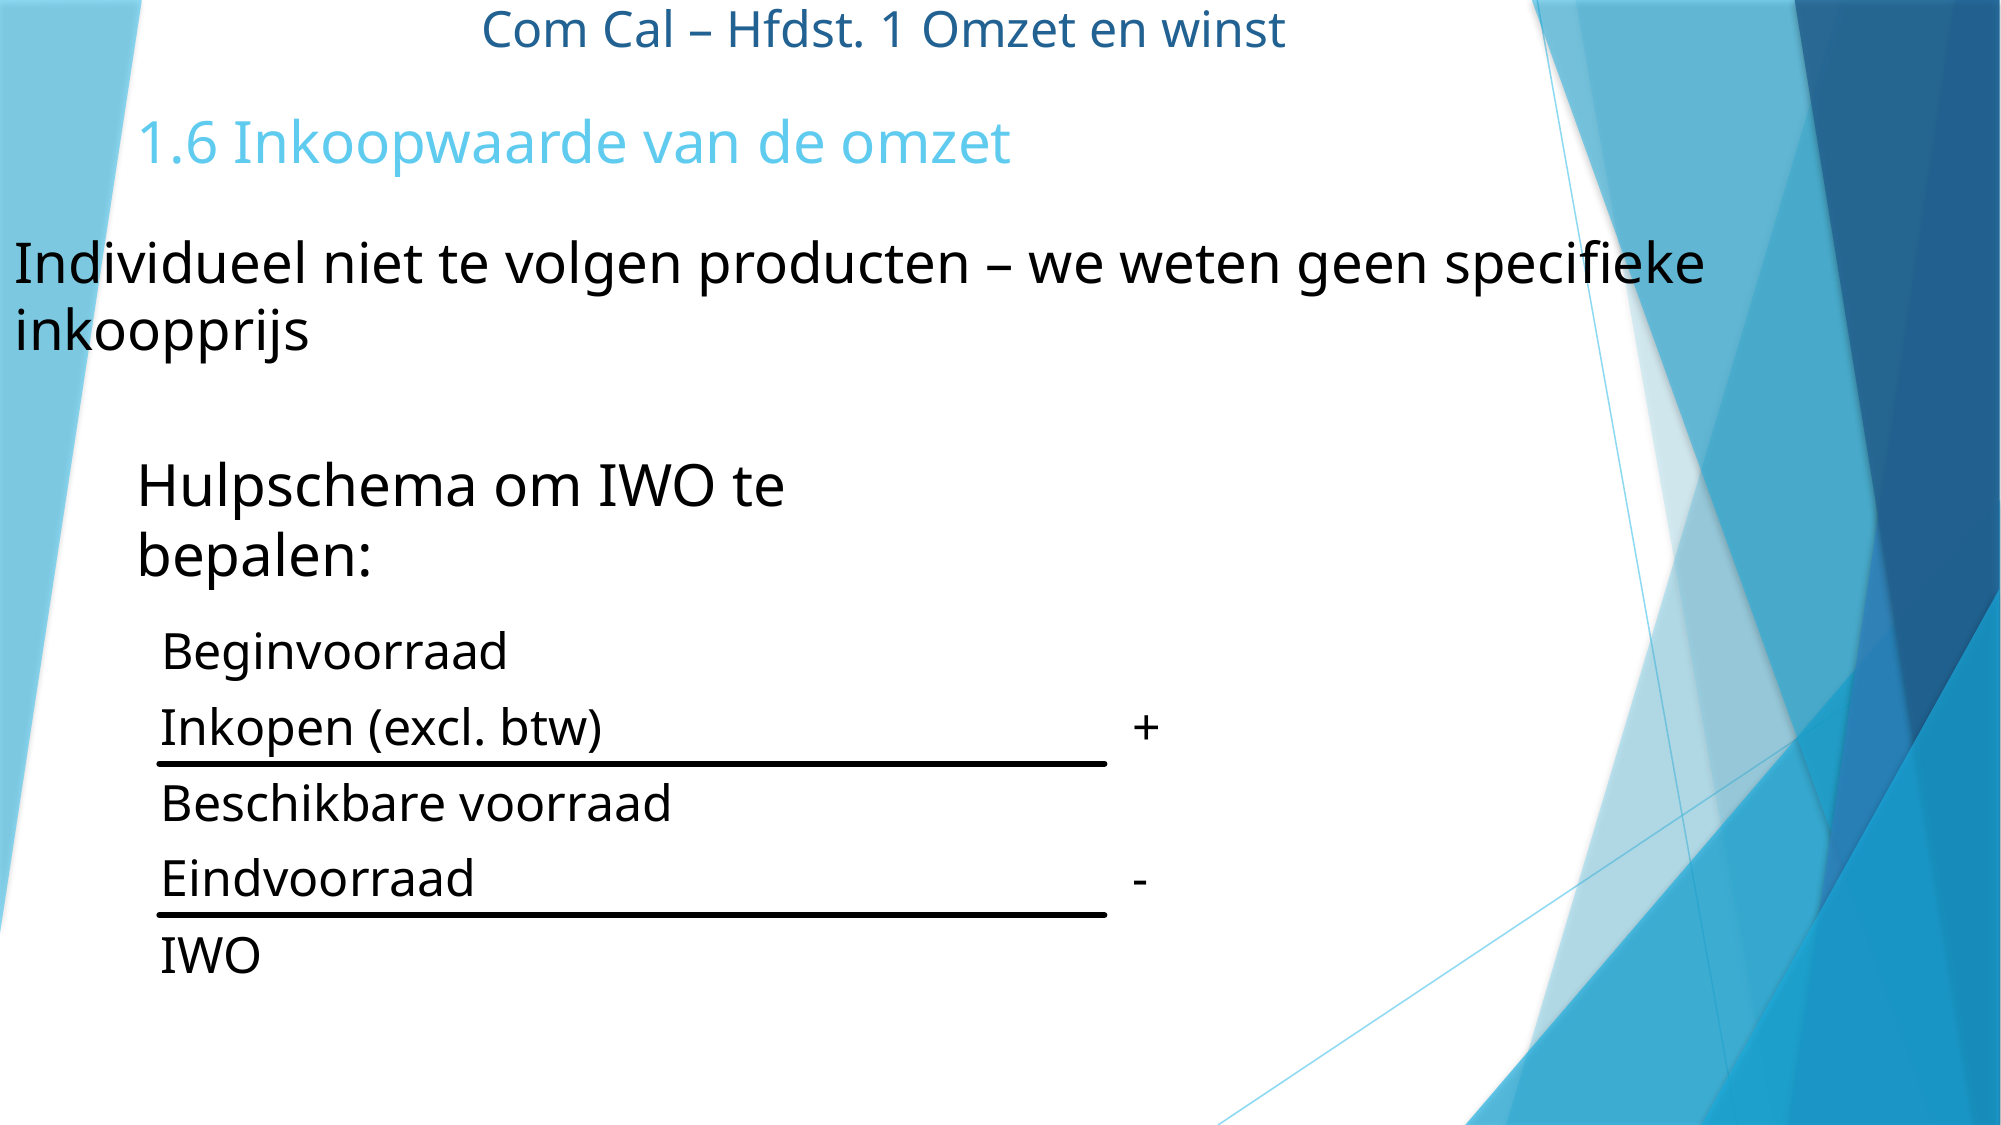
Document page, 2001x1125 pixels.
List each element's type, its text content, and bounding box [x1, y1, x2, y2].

text_box Inkopen (excl. btw) [146, 687, 621, 763]
text_box IWO [146, 915, 722, 991]
text_box Beschikbare voorraad [146, 763, 722, 839]
text_box Beginvoorraad [146, 612, 532, 687]
text_box Individueel niet te volgen producten – we weten geen specifieke inkoopprijs [0, 219, 1985, 370]
text_box Hulpschema om IWO te bepalen: [121, 440, 1012, 596]
text_box - [1117, 839, 1171, 915]
text_box Com Cal – Hfdst. 1 Omzet en winst [0, 0, 1769, 66]
text_box Eindvoorraad [146, 839, 722, 915]
text_box 1.6 Inkoopwaarde van de omzet [121, 97, 1362, 183]
text_box + [1117, 687, 1171, 763]
